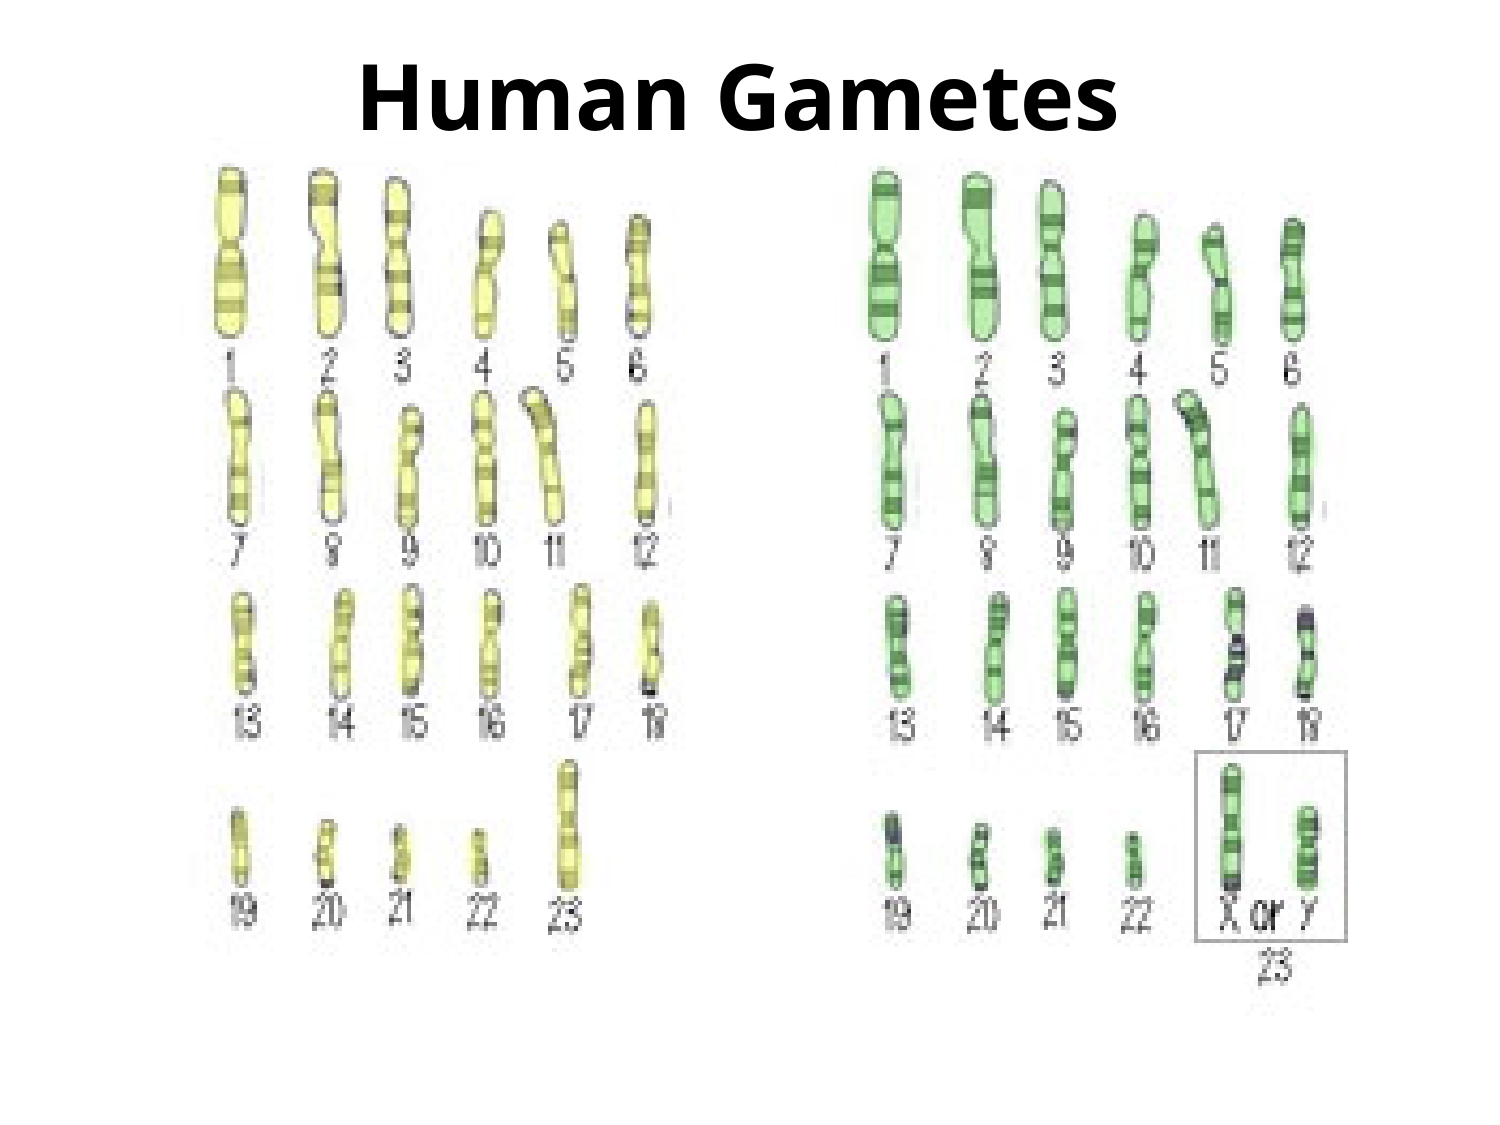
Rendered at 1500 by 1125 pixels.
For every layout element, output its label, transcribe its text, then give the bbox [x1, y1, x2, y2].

picture [799, 124, 1413, 1042]
title Human Gametes [74, 0, 1426, 188]
picture [137, 99, 751, 1017]
